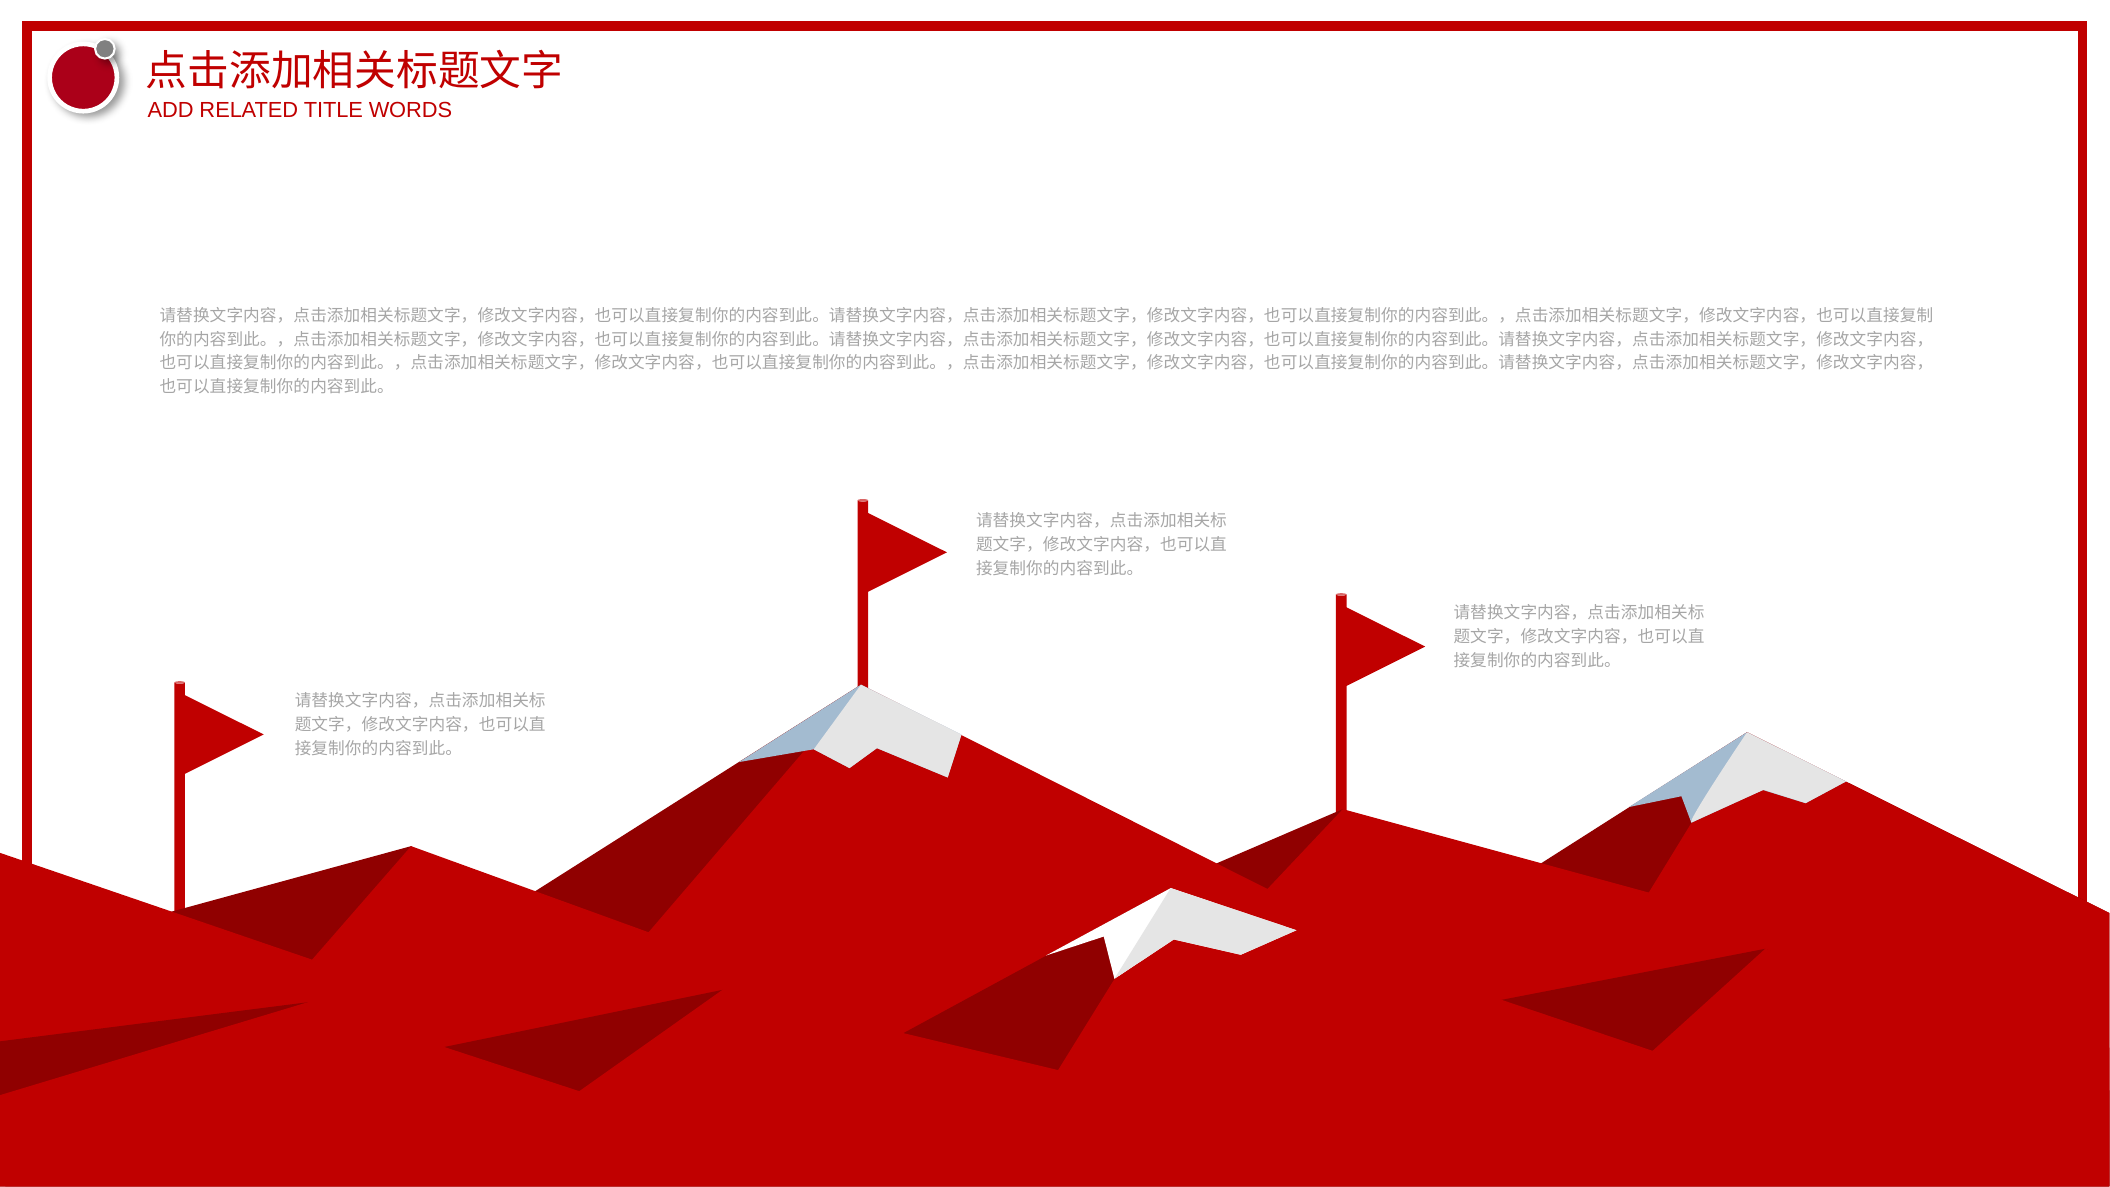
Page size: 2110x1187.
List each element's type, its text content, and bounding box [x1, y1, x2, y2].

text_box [0, 684, 2110, 888]
text_box 请替换文字内容，点击添加相关标题文字，修改文字内容，也可以直接复制你的内容到此。 [1453, 598, 1706, 671]
text_box [94, 37, 116, 60]
text_box [48, 42, 118, 113]
text_box 点击添加相关标题文字 [145, 43, 564, 95]
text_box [857, 498, 947, 684]
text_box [1335, 593, 1426, 684]
text_box 请替换文字内容，点击添加相关标题文字，修改文字内容，也可以直接复制你的内容到此。 [976, 506, 1228, 579]
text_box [0, 888, 2110, 1187]
text_box 请替换文字内容，点击添加相关标题文字，修改文字内容，也可以直接复制你的内容到此。请替换文字内容，点击添加相关标题文字，修改文字内容，也可以直接复制你的内容到此。，点击添加相关标题文字，修改文字内容，也可以直接复制你的内容到此。，点击添加相关标题文字，修改文字内容，也可以直接复制你的内容到此。请替换文字内容，点击添加相关标题文字，修改文字内容，也可以直接复制你的内容到此。请替换文字内容，点击添加相关标题文字，修改文字内容，也可以直接复制你的内容到此。，点击添加相关标题文字，修改文字内容，也可以直接复制你的内容到此。，点击添加相关标题文字，修改文字内容，也可以直接复制你的内容到此。请替换文字内容，点击添加相关标题文字，修改文字内容，也可以直接复制你的内容到此。 [159, 300, 1950, 397]
text_box ADD RELATED TITLE WORDS [147, 96, 453, 123]
